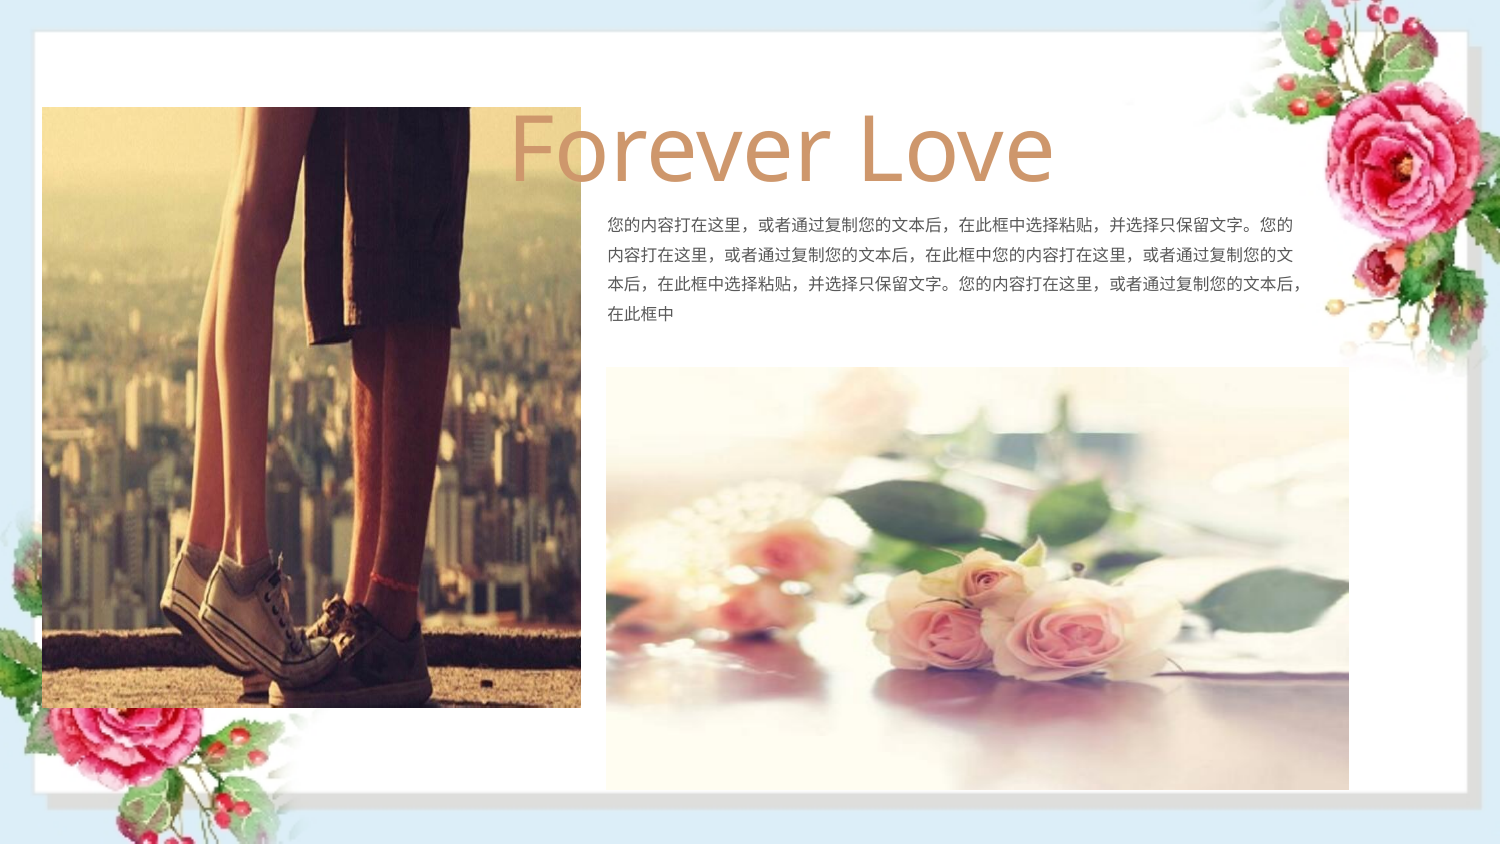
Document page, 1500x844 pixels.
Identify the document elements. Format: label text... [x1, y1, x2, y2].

picture [0, 0, 1500, 844]
text_box 您的内容打在这里，或者通过复制您的文本后，在此框中选择粘贴，并选择只保留文字。您的内容打在这里，或者通过复制您的文本后，在此框中您的内容打在这里，或者通过复制您的文本后，在此框中选择粘贴，并选择只保留文字。您的内容打在这里，或者通过复制您的文本后，在此框中 [592, 197, 1315, 332]
text_box Forever Love [492, 82, 1072, 207]
